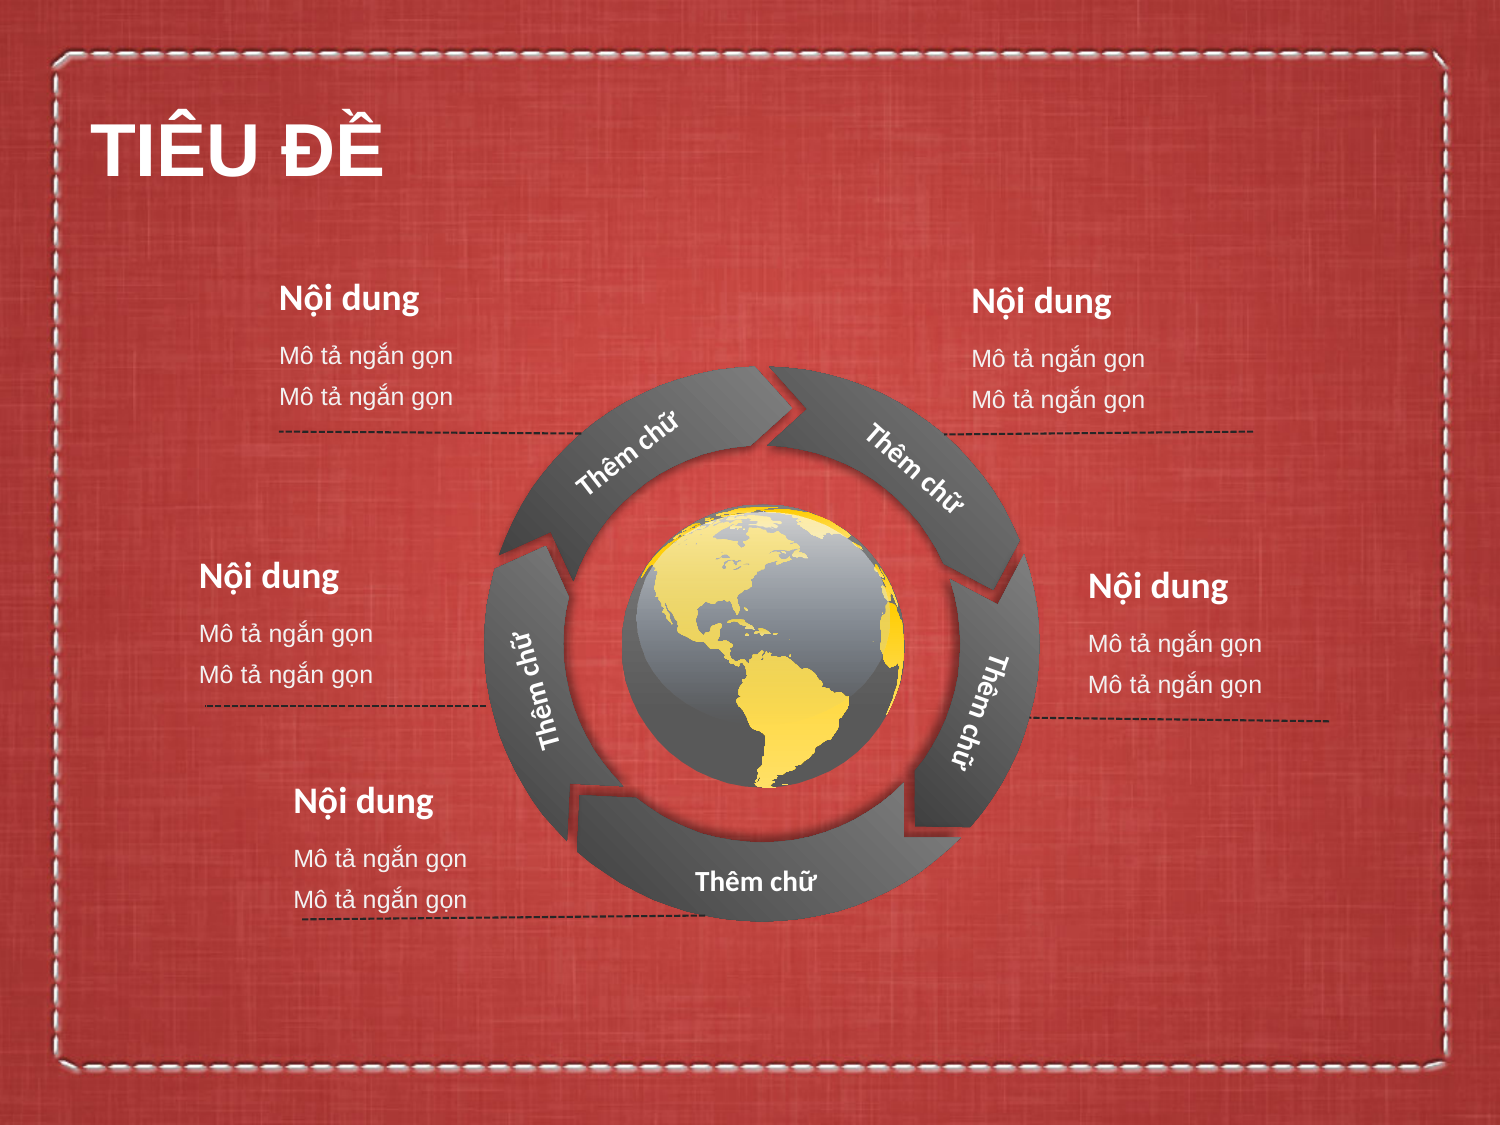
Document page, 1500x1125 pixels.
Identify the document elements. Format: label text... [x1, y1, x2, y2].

picture [0, 0, 1500, 1125]
title TIÊU ĐỀ [75, 87, 1425, 205]
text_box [183, 265, 1360, 926]
